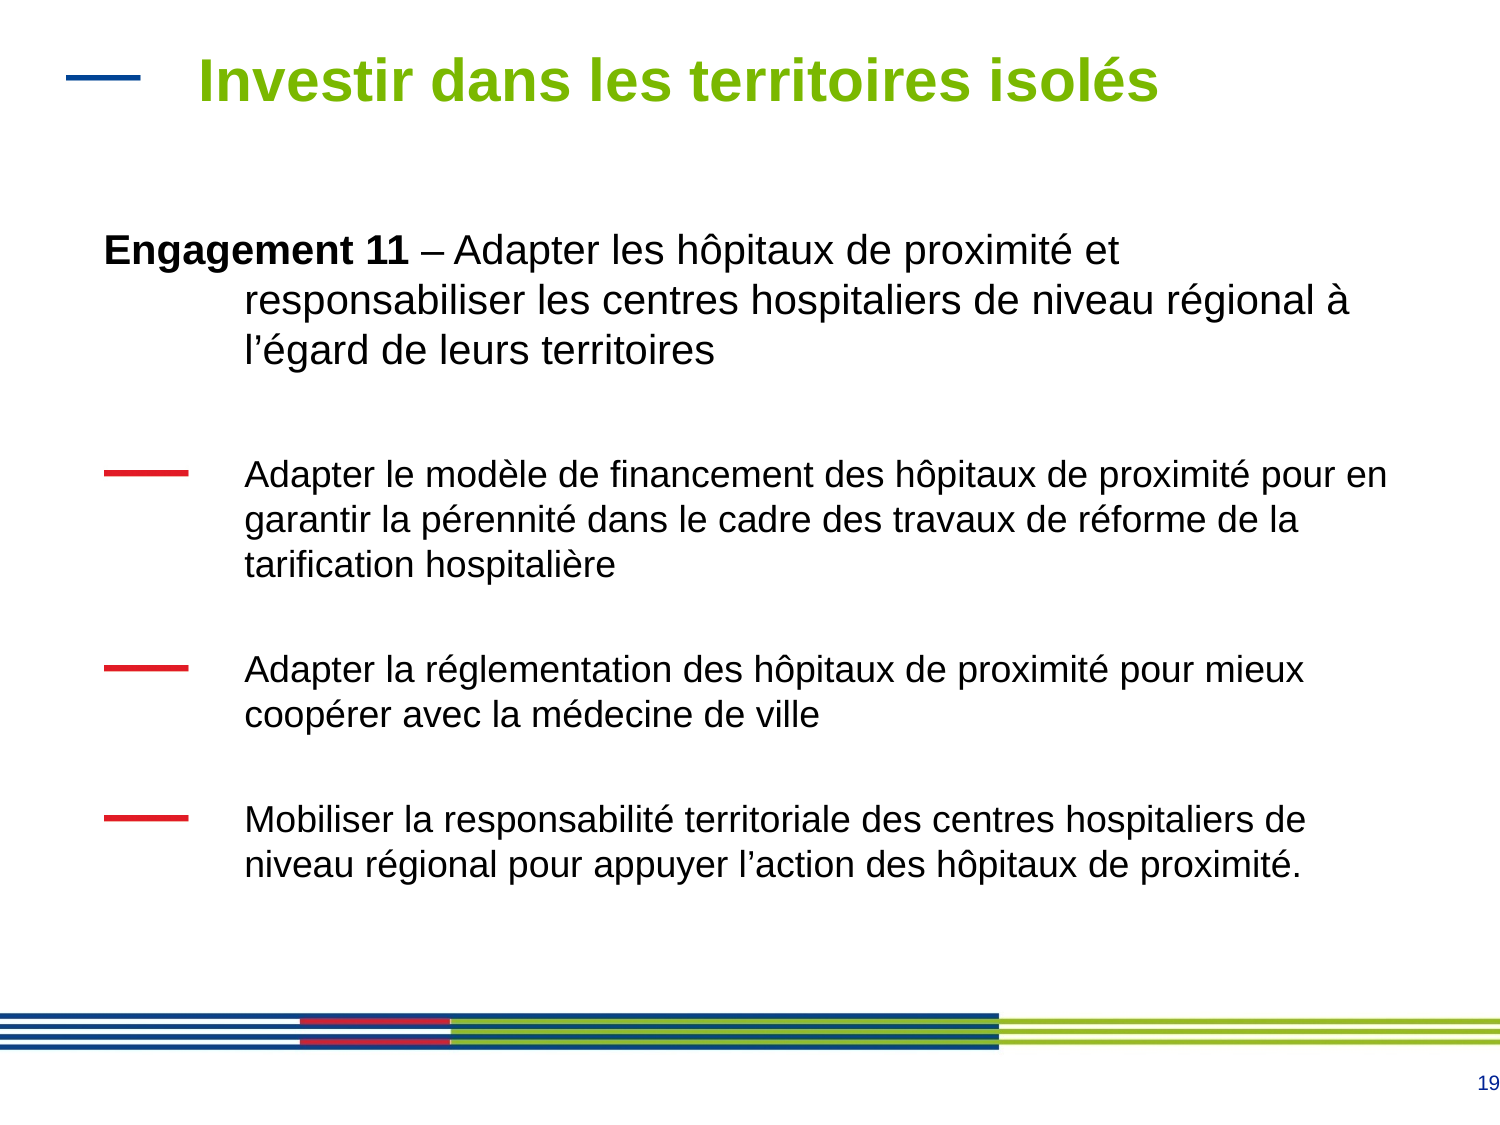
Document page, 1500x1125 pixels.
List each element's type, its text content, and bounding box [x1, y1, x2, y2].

picture [65, 71, 141, 84]
picture [0, 999, 1500, 1063]
title Investir dans les territoires isolés [49, 0, 1388, 172]
picture [103, 465, 189, 481]
picture [103, 660, 189, 676]
list Engagement 11 – Adapter les hôpitaux de proximité et responsabiliser les centres hospitaliers de niveau régional à l’égard de leurs territoires Adapter le modèle de financement des hôpitaux de proximité pour en garantir la pérennité dans le cadre des travaux de réforme de la tarification hospitalière Adapter la réglementation des hôpitaux de proximité pour mieux coopérer avec la médecine de ville Mobiliser la responsabilité territoriale des centres hospitaliers de niveau régional pour appuyer l’action des hôpitaux de proximité. [88, 215, 1412, 953]
picture [103, 810, 189, 826]
